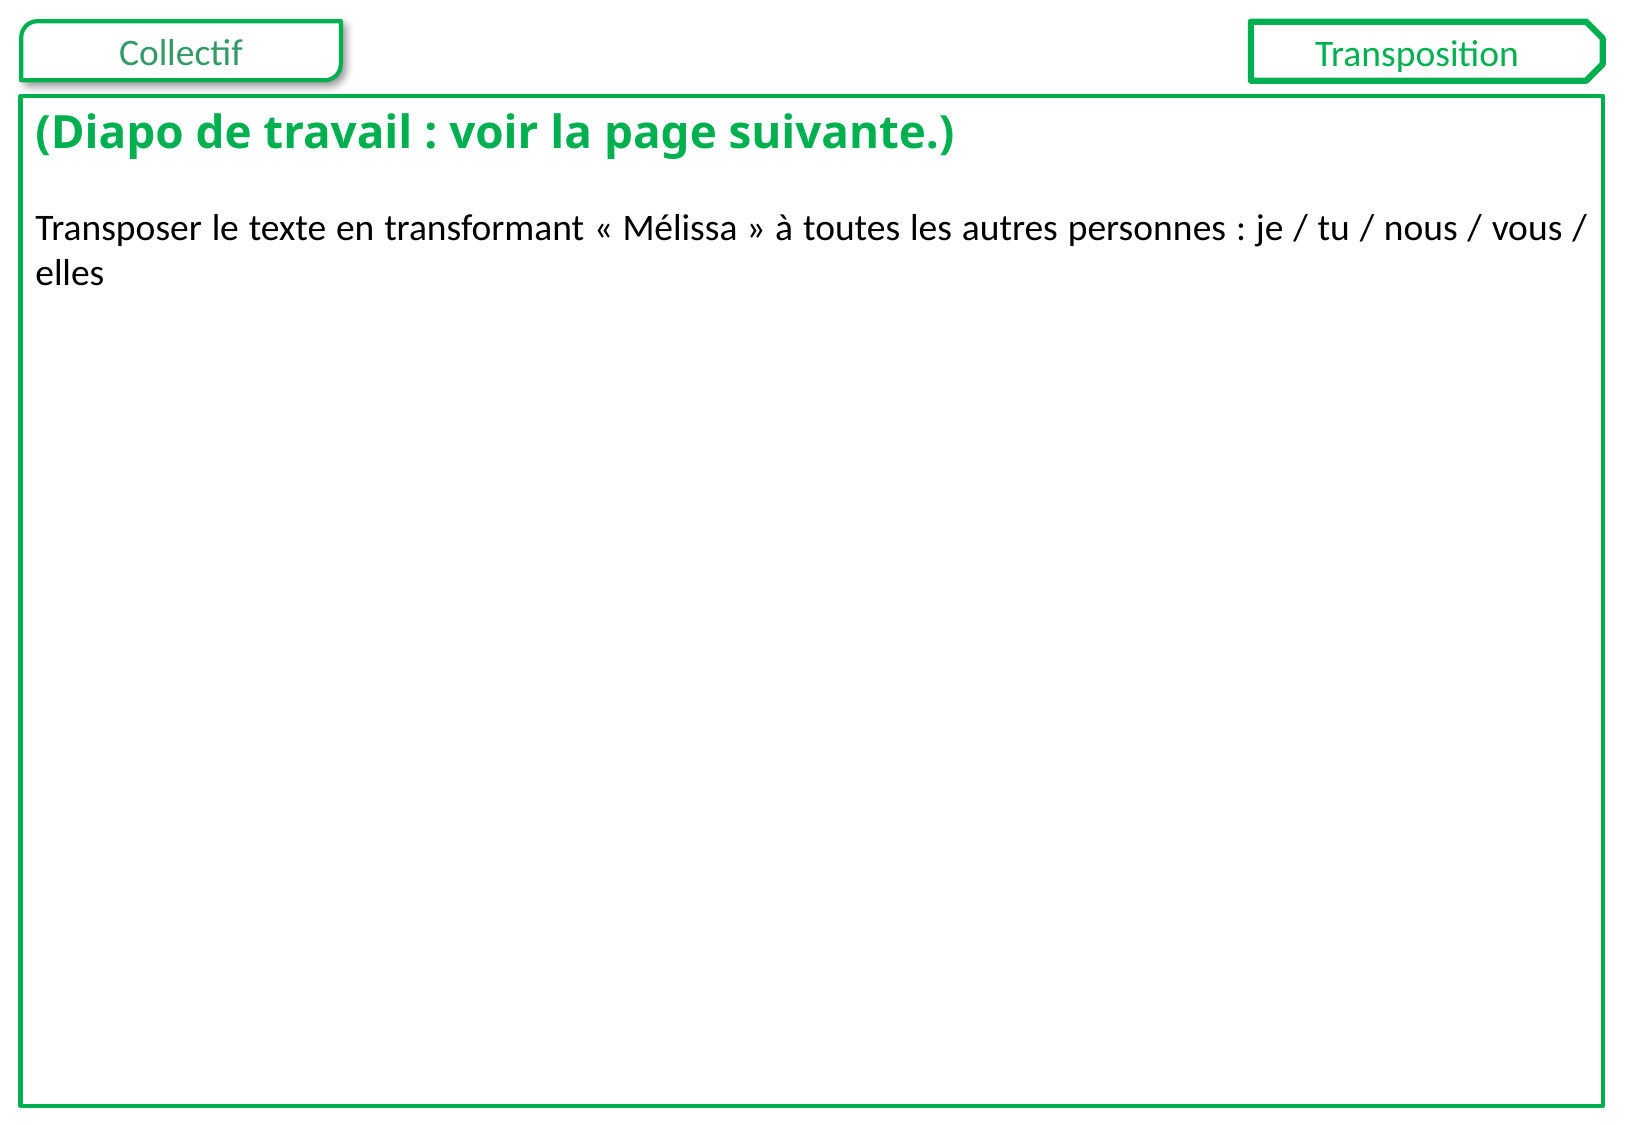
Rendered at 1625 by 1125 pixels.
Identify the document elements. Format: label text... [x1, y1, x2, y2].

list Transposition [1250, 21, 1584, 81]
list (Diapo de travail : voir la page suivante.) Transposer le texte en transformant « Mélissa » à toutes les autres personnes : je / tu / nous / vous / elles [18, 94, 1605, 1108]
